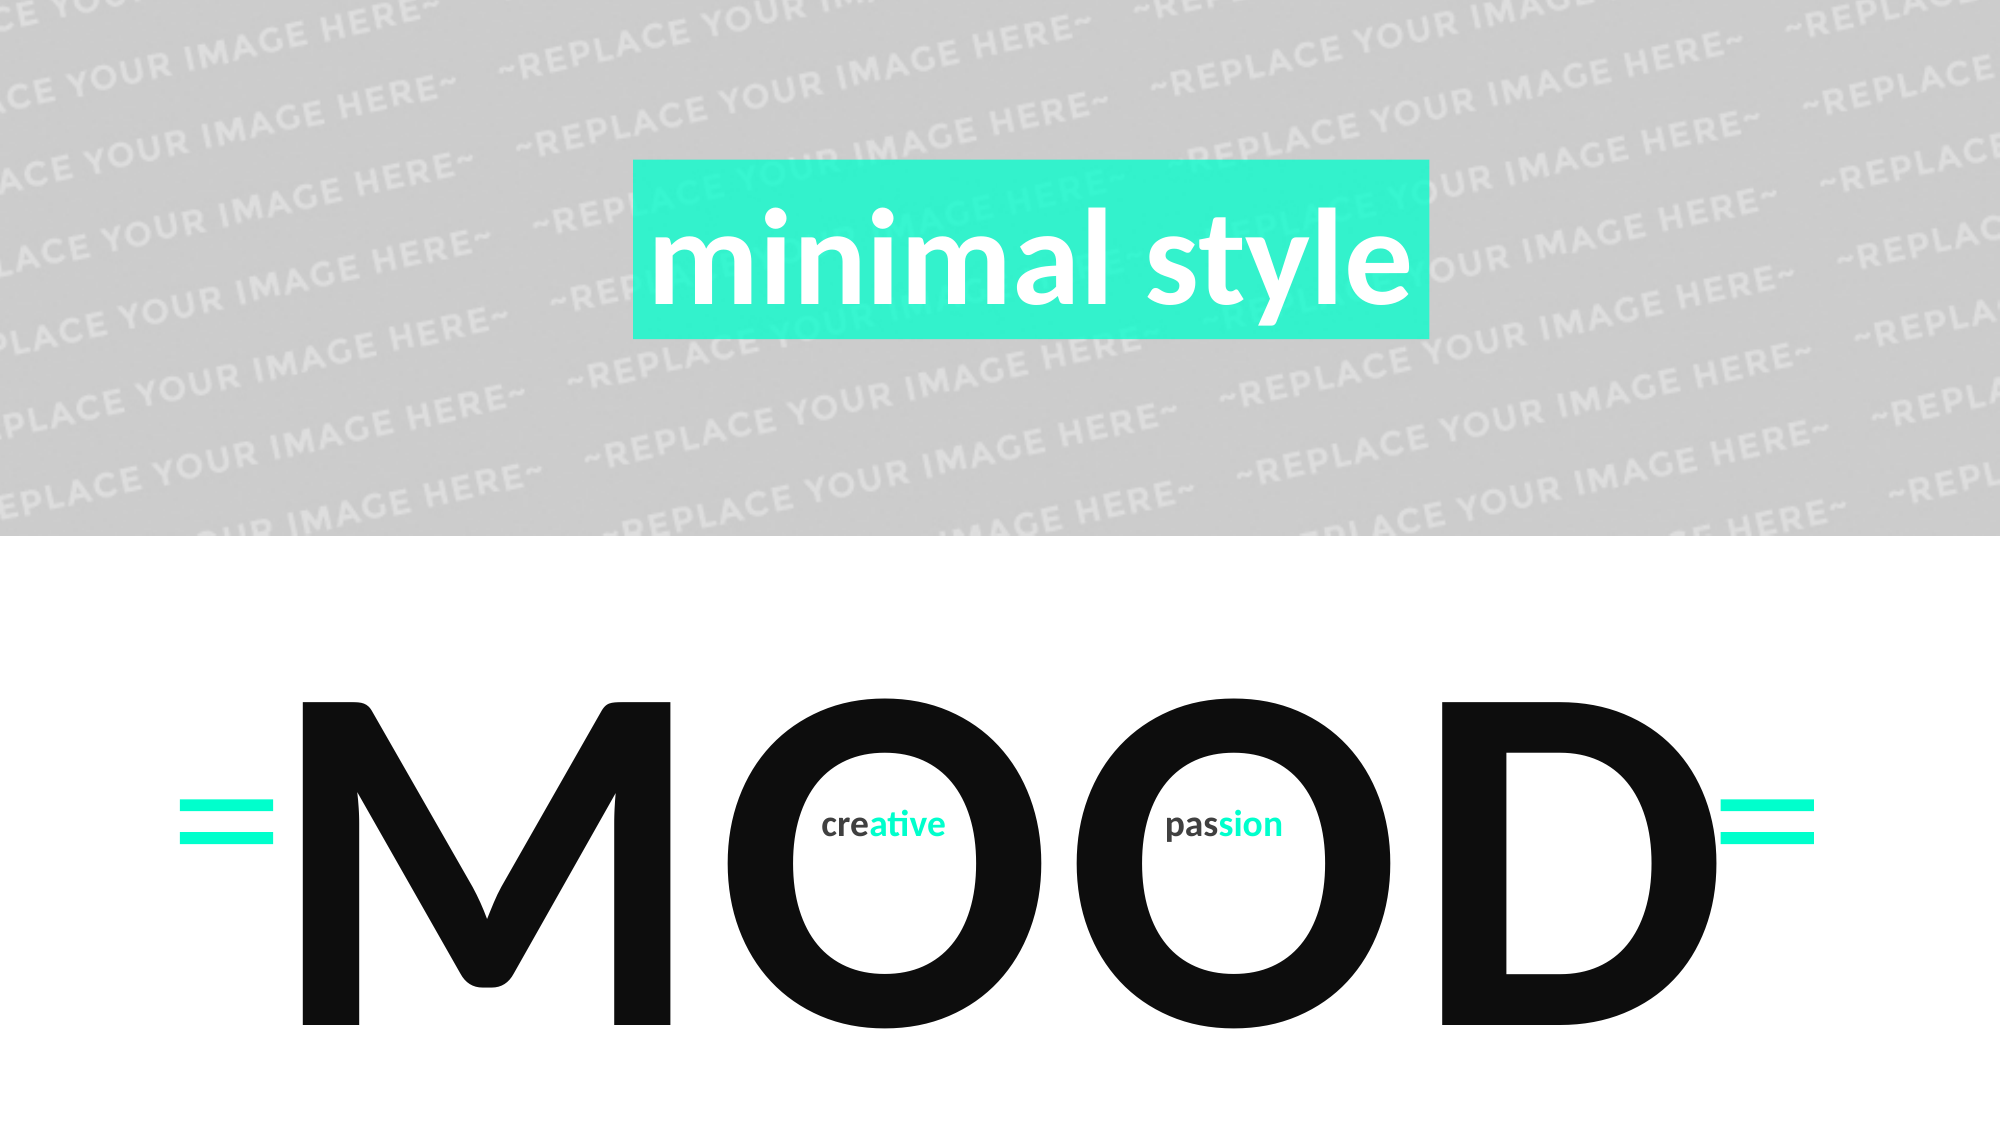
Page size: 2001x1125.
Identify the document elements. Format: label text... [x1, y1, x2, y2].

picture [0, 0, 2000, 536]
text_box [1720, 831, 1815, 845]
text_box [1720, 798, 1815, 812]
text_box [179, 831, 274, 845]
text_box [179, 798, 274, 812]
text_box passion [1150, 791, 1298, 852]
text_box minimal style [633, 159, 1430, 340]
text_box creative [806, 791, 961, 852]
text_box MOOD [254, 520, 1745, 1125]
